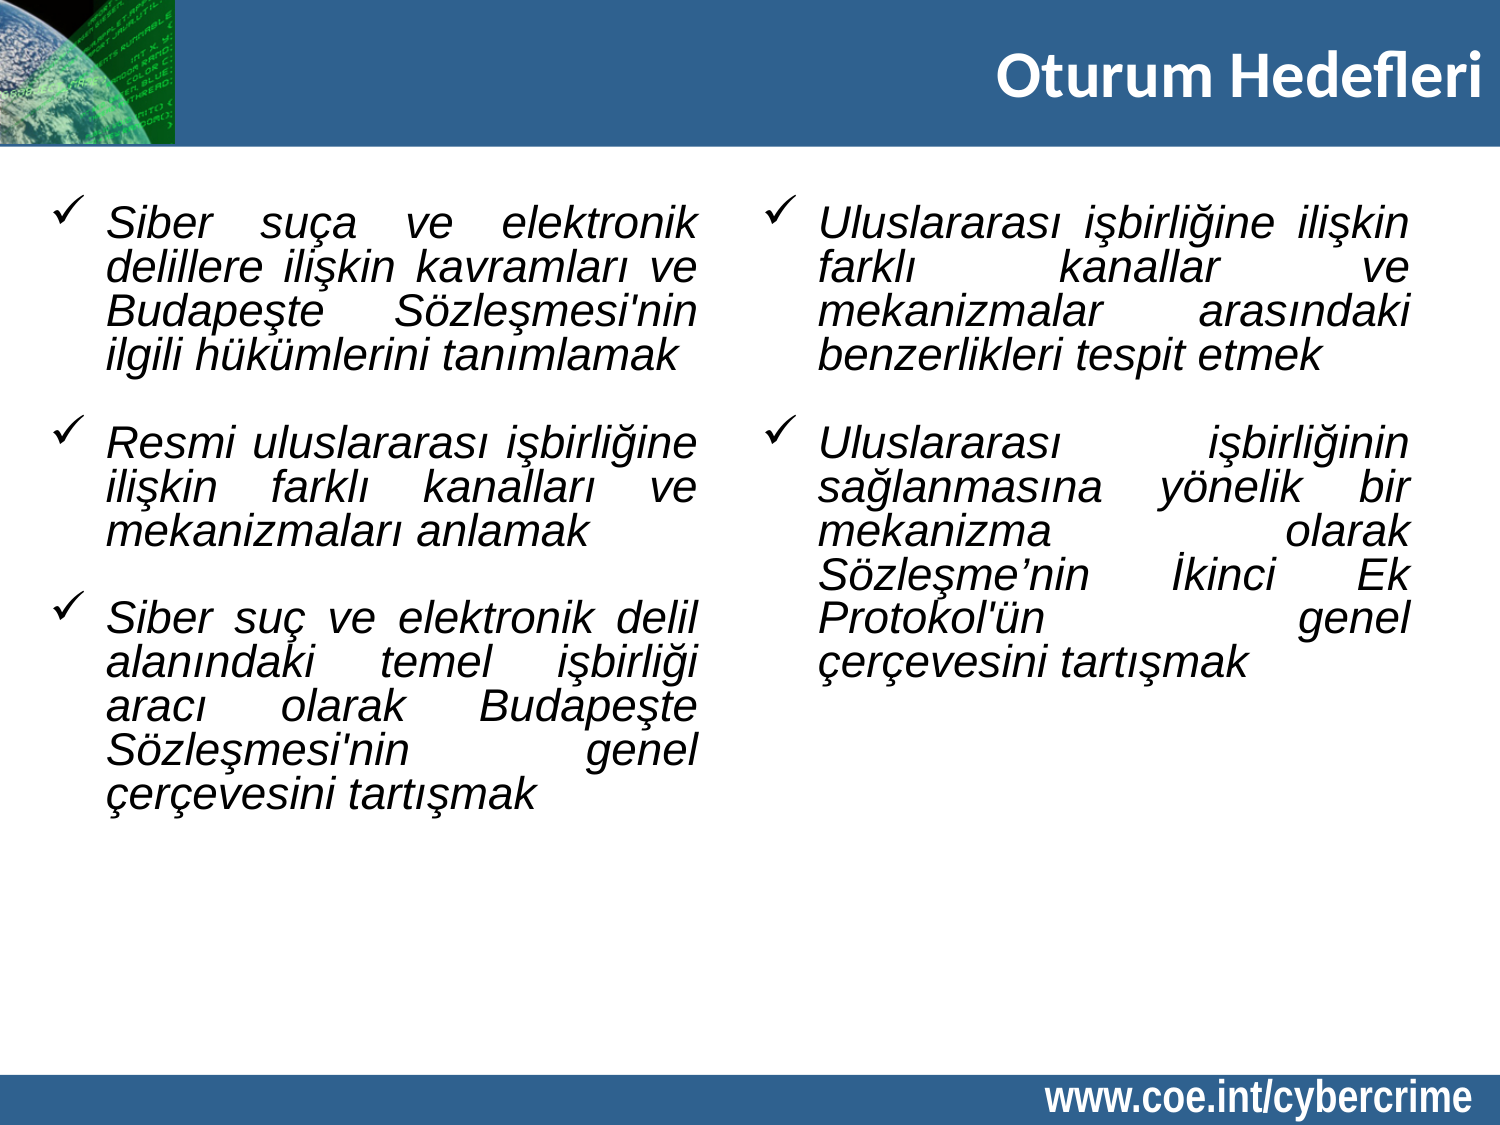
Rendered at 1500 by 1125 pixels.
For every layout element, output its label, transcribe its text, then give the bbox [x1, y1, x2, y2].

text_box [0, 1073, 1030, 1125]
text_box Uluslararası işbirliğine ilişkin farklı kanallar ve mekanizmalar arasındaki benzerlikleri tespit etmek Uluslararası işbirliğinin sağlanmasına yönelik bir mekanizma olarak Sözleşme’nin İkinci Ek Protokol'ün genel çerçevesini tartışmak [746, 195, 1426, 695]
text_box www.coe.int/cybercrime [1030, 1059, 1500, 1125]
picture [0, 0, 175, 144]
text_box Siber suça ve elektronik delillere ilişkin kavramları ve Budapeşte Sözleşmesi'nin ilgili hükümlerini tanımlamak Resmi uluslararası işbirliğine ilişkin farklı kanalları ve mekanizmaları anlamak Siber suç ve elektronik delil alanındaki temel işbirliği aracı olarak Budapeşte Sözleşmesi'nin genel çerçevesini tartışmak [34, 195, 714, 826]
text_box Oturum Hedefleri [177, 0, 1500, 149]
